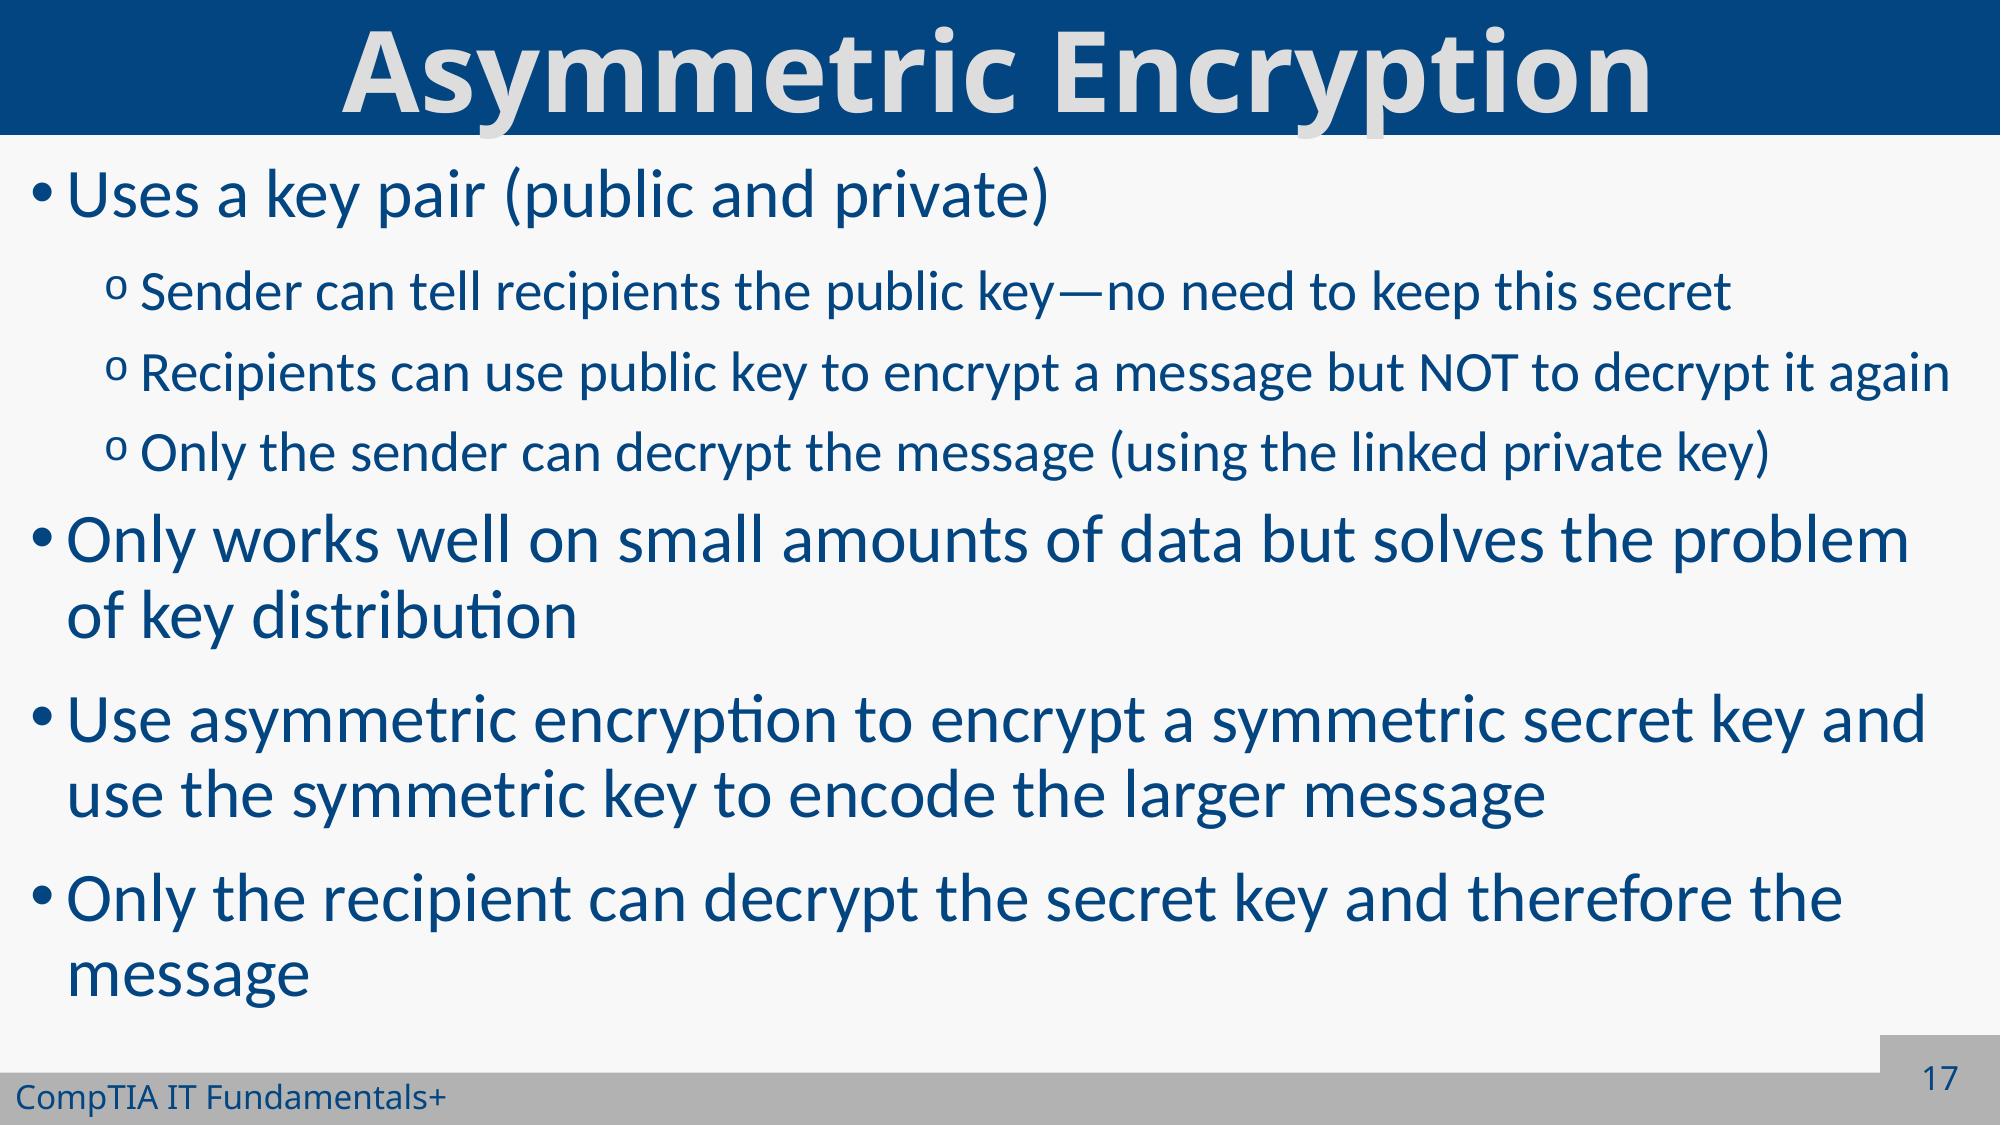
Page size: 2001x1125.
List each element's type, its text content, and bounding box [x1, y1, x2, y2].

list Uses a key pair (public and private) Sender can tell recipients the public key—no need to keep this secret Recipients can use public key to encrypt a message but NOT to decrypt it again Only the sender can decrypt the message (using the linked private key) Only works well on small amounts of data but solves the problem of key distribution Use asymmetric encryption to encrypt a symmetric secret key and use the symmetric key to encode the larger message Only the recipient can decrypt the secret key and therefore the message [15, 149, 1980, 1065]
slide_number 17 [1880, 1035, 2000, 1125]
title Asymmetric Encryption [0, 0, 2000, 135]
footer CompTIA IT Fundamentals+ [0, 1072, 1880, 1125]
